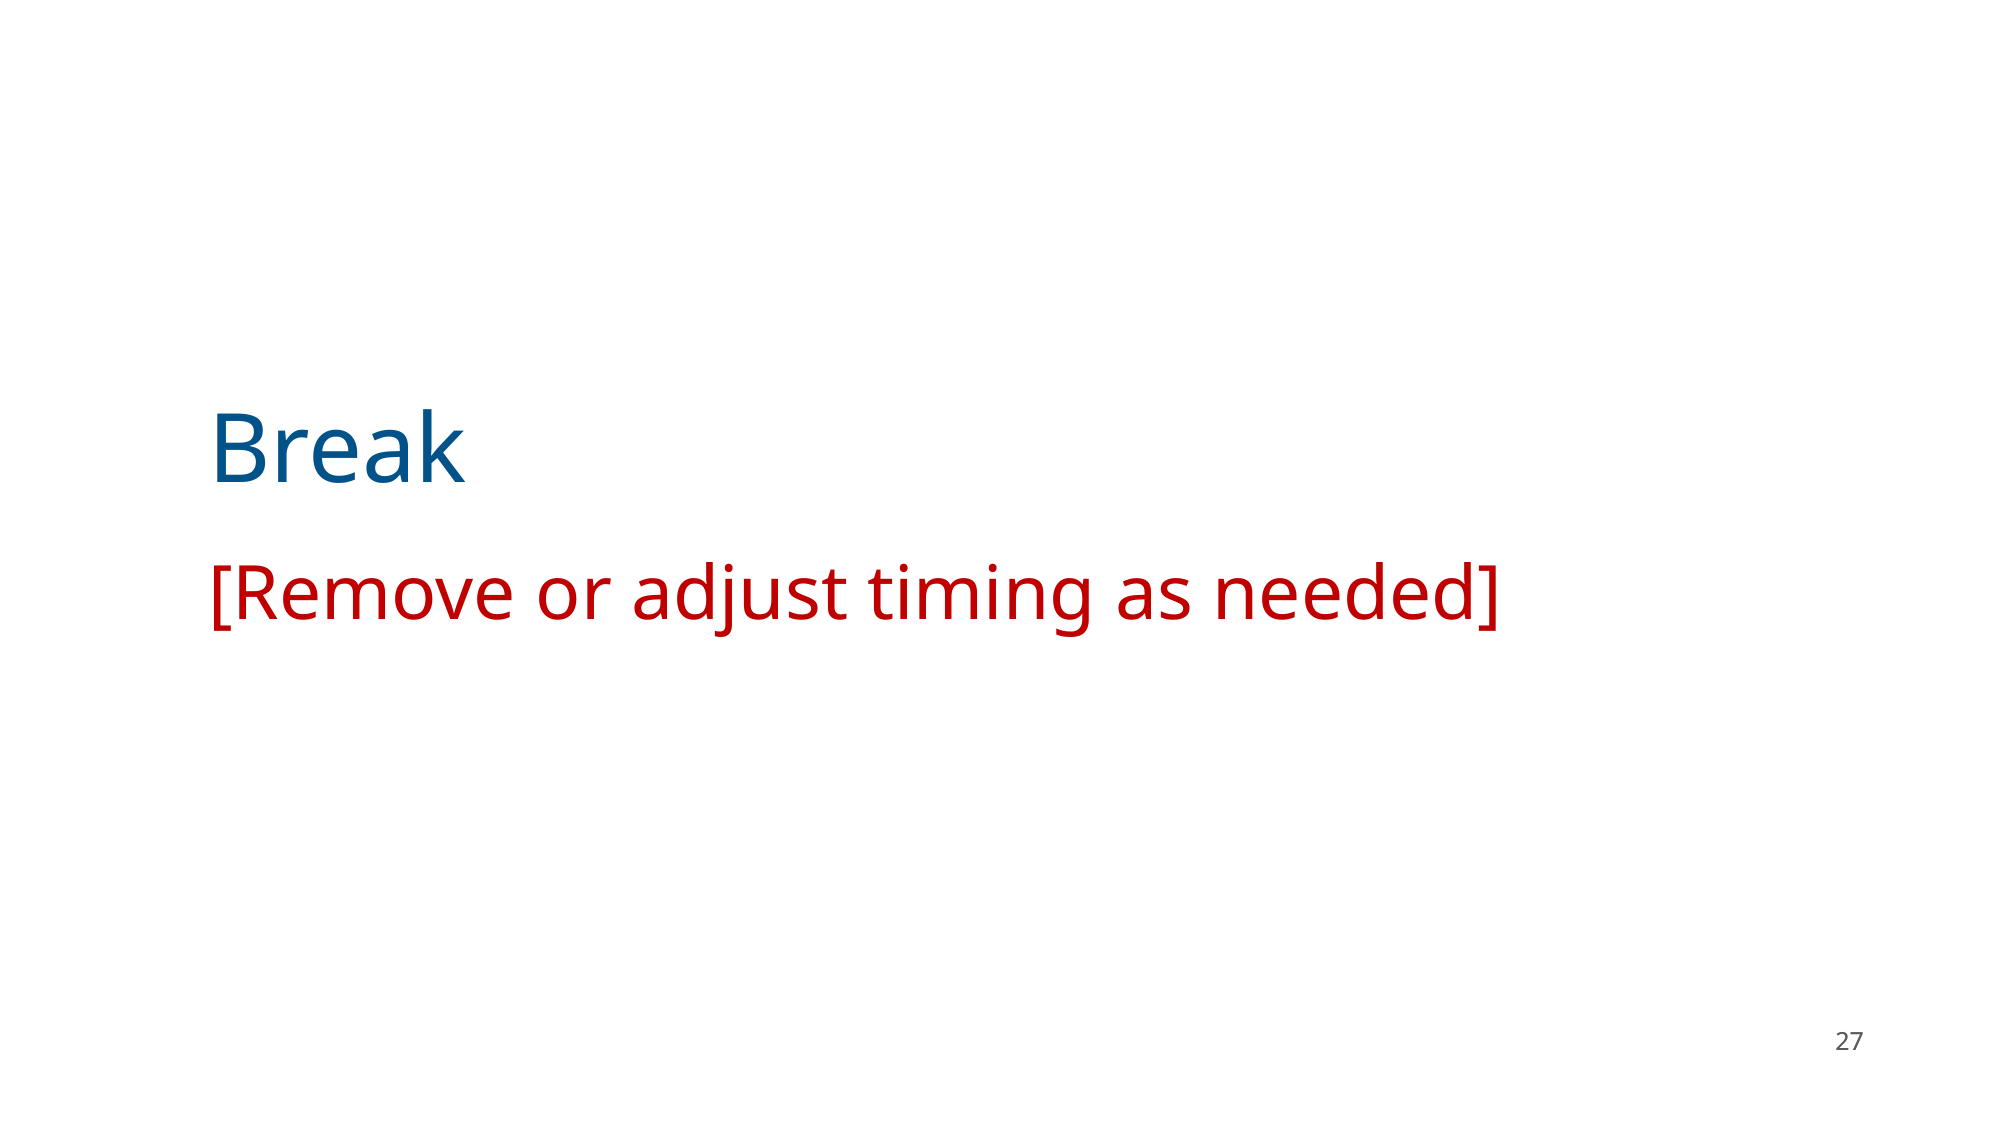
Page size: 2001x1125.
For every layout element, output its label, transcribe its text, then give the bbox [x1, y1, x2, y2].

slide_number 27 [1728, 1012, 1879, 1073]
subtitle [Remove or adjust timing as needed] [197, 525, 1797, 635]
title Break [197, 377, 1797, 522]
